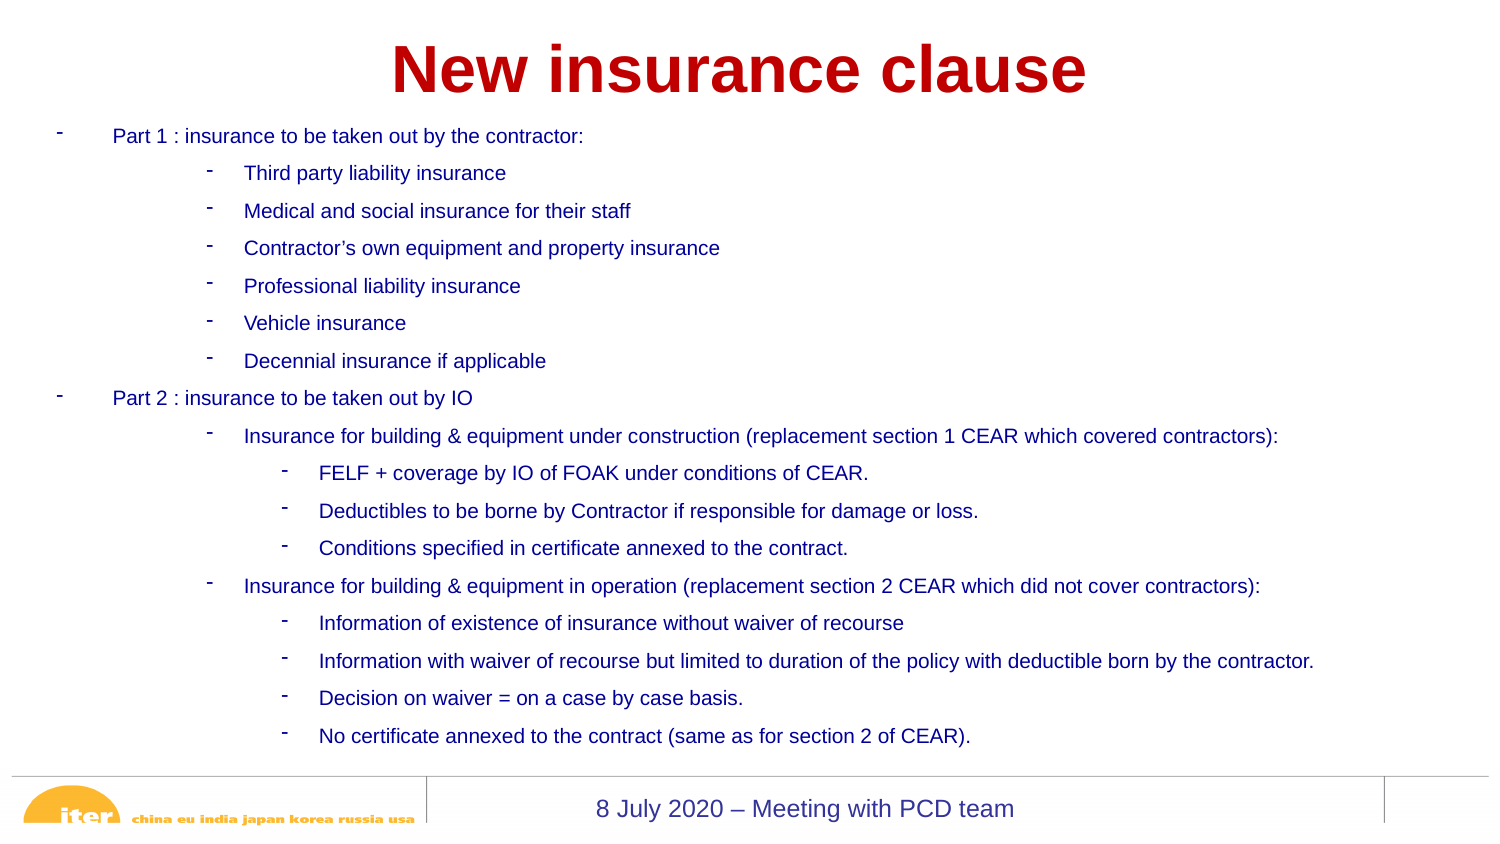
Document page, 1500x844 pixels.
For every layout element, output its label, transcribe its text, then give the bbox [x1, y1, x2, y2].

title New insurance clause [64, 0, 1415, 137]
picture [0, 767, 1500, 844]
list Part 1 : insurance to be taken out by the contractor: Third party liability insurance Medical and social insurance for their staff Contractor’s own equipment and property insurance Professional liability insurance Vehicle insurance Decennial insurance if applicable Part 2 : insurance to be taken out by IO Insurance for building & equipment under construction (replacement section 1 CEAR which covered contractors): FELF + coverage by IO of FOAK under conditions of CEAR. Deductibles to be borne by Contractor if responsible for damage or loss. Conditions specified in certificate annexed to the contract. Insurance for building & equipment in operation (replacement section 2 CEAR which did not cover contractors): Information of existence of insurance without waiver of recourse Information with waiver of recourse but limited to duration of the policy with deductible born by the contractor. Decision on waiver = on a case by case basis. No certificate annexed to the contract (same as for section 2 of CEAR). [41, 114, 1392, 812]
